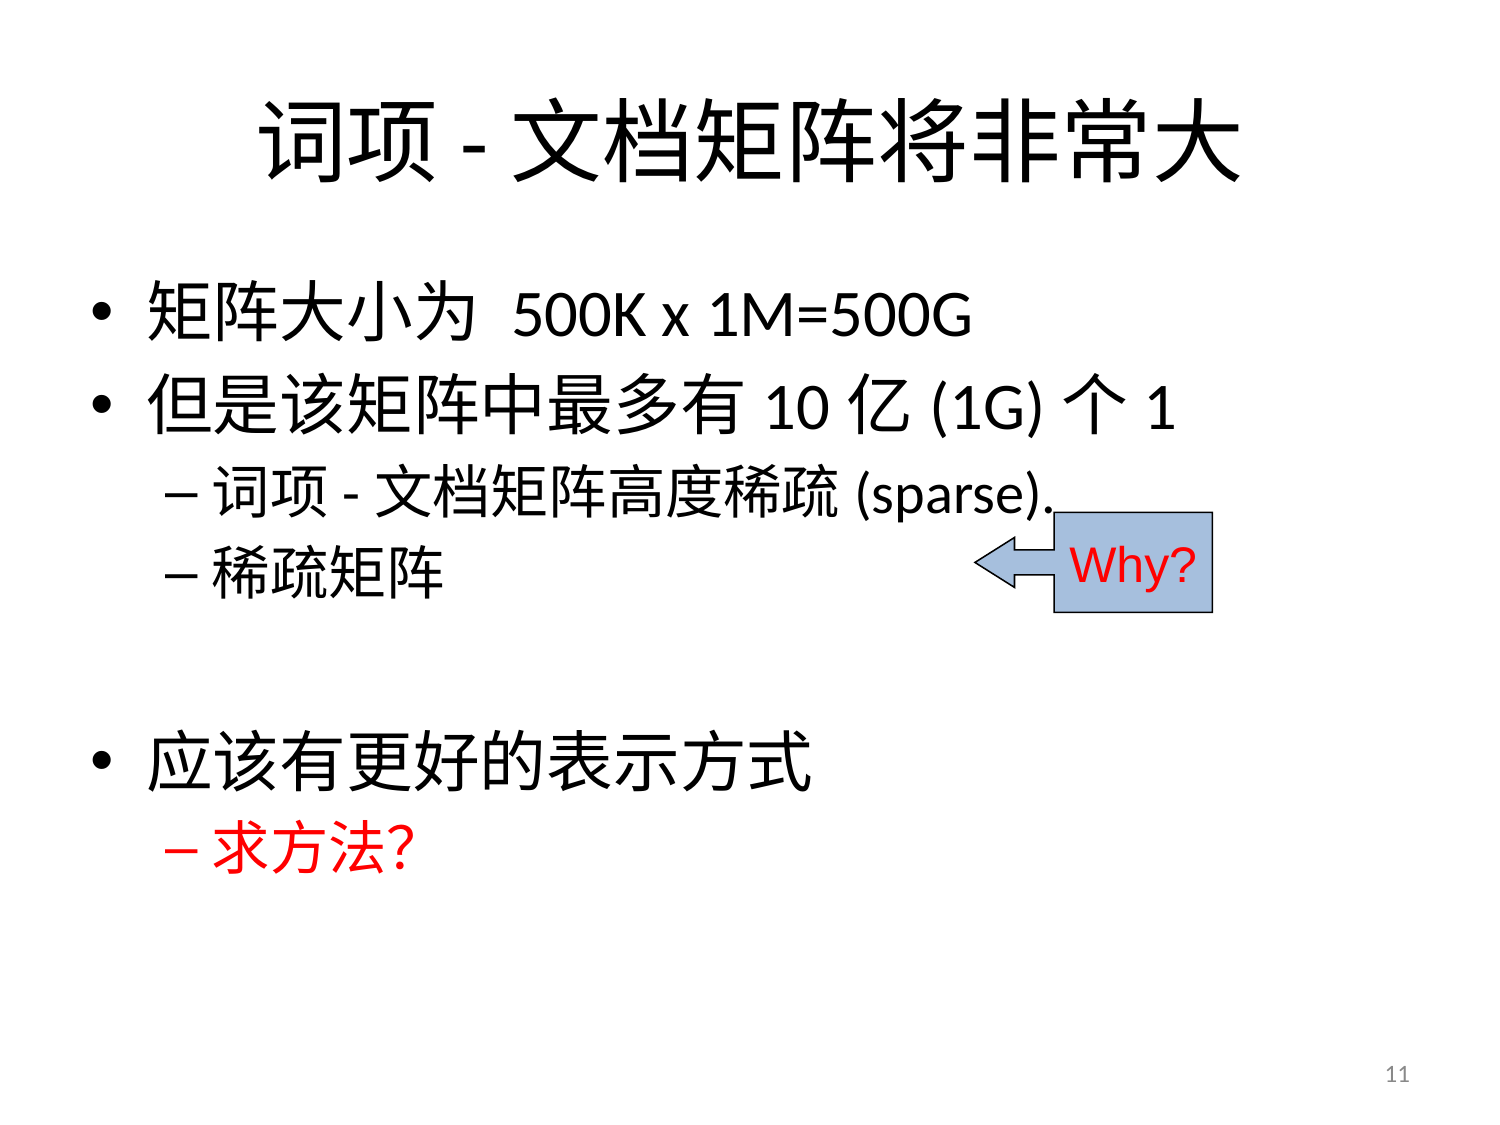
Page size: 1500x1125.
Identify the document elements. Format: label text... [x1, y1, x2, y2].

text_box Why? [974, 512, 1213, 613]
title 词项-文档矩阵将非常大 [75, 45, 1425, 233]
list 矩阵大小为 500K x 1M=500G 但是该矩阵中最多有10亿(1G)个1 词项-文档矩阵高度稀疏(sparse). 稀疏矩阵 应该有更好的表示方式 求方法？ [75, 262, 1425, 1005]
slide_number 11 [1074, 1042, 1425, 1103]
